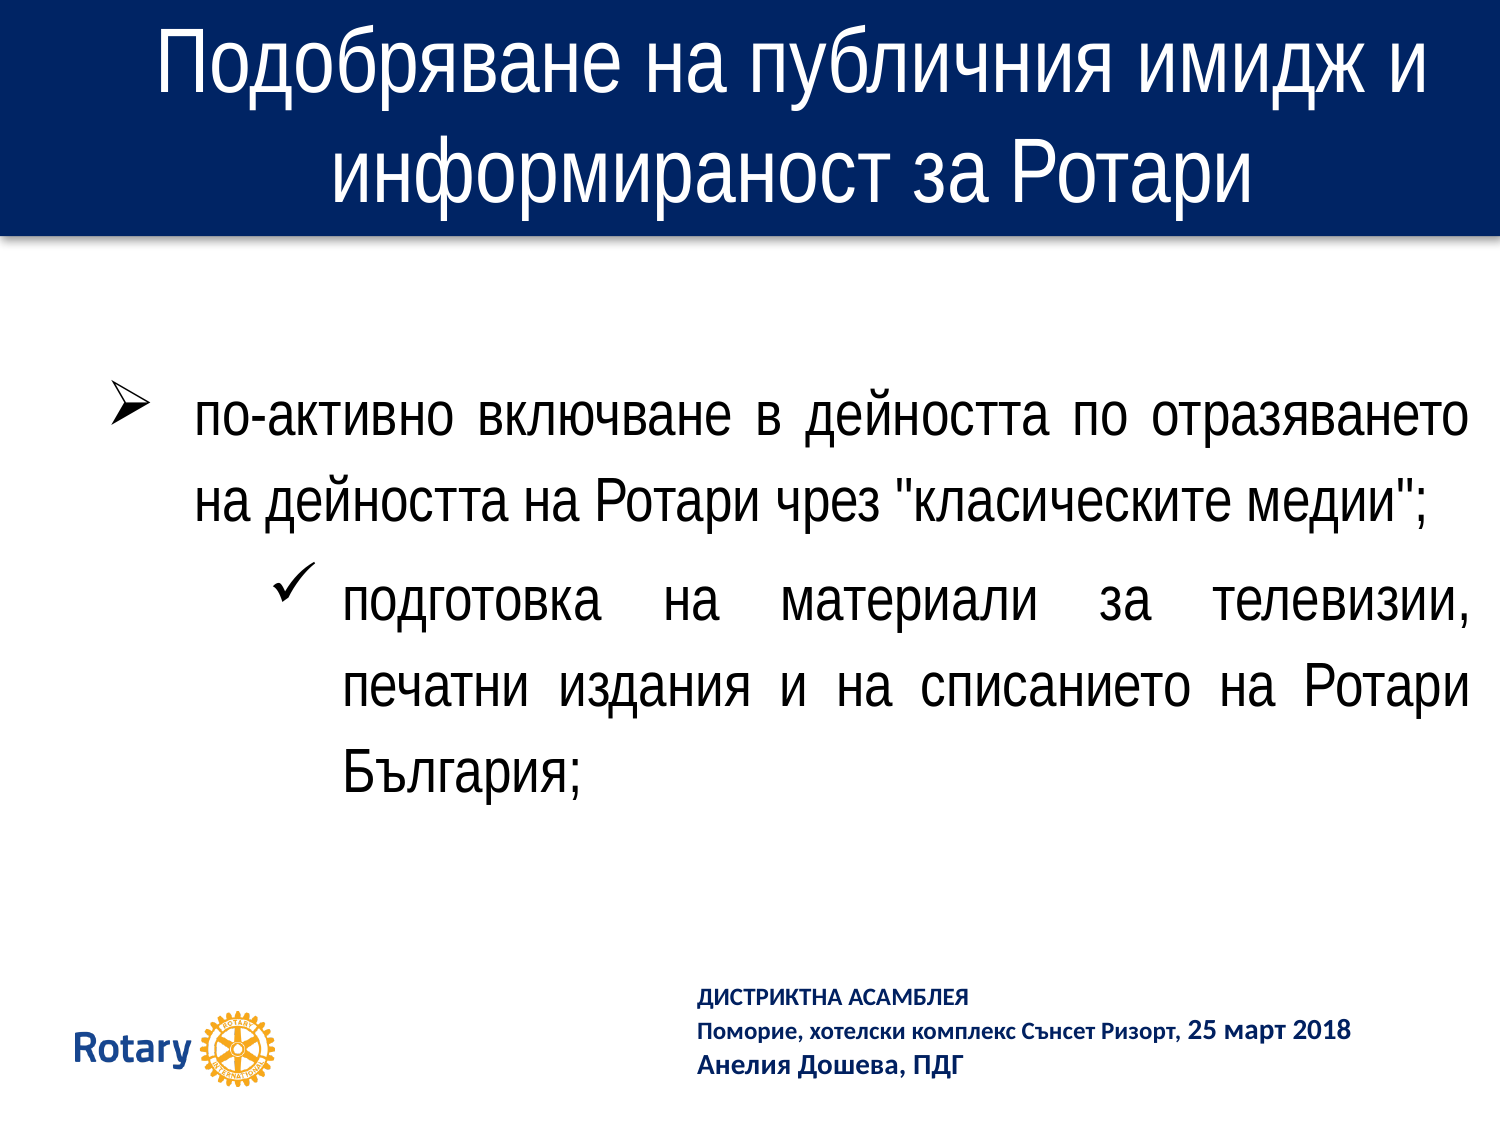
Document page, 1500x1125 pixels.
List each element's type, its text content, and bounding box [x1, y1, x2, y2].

picture [74, 1011, 275, 1087]
text_box ДИСТРИКТНА АСАМБЛЕЯ Поморие, хотелски комплекс Сънсет Ризорт, 25 март 2018 Анелия Дошева, ПДГ [682, 973, 1488, 1088]
text_box Подобряване на публичния имидж и информираност за Ротари [0, 0, 1500, 237]
text_box по-активно включване в дейността по отразяването на дейността на Ротари чрез "класическите медии"; подготовка на материали за телевизии, печатни издания и на списанието на Ротари България; [17, 267, 1488, 866]
